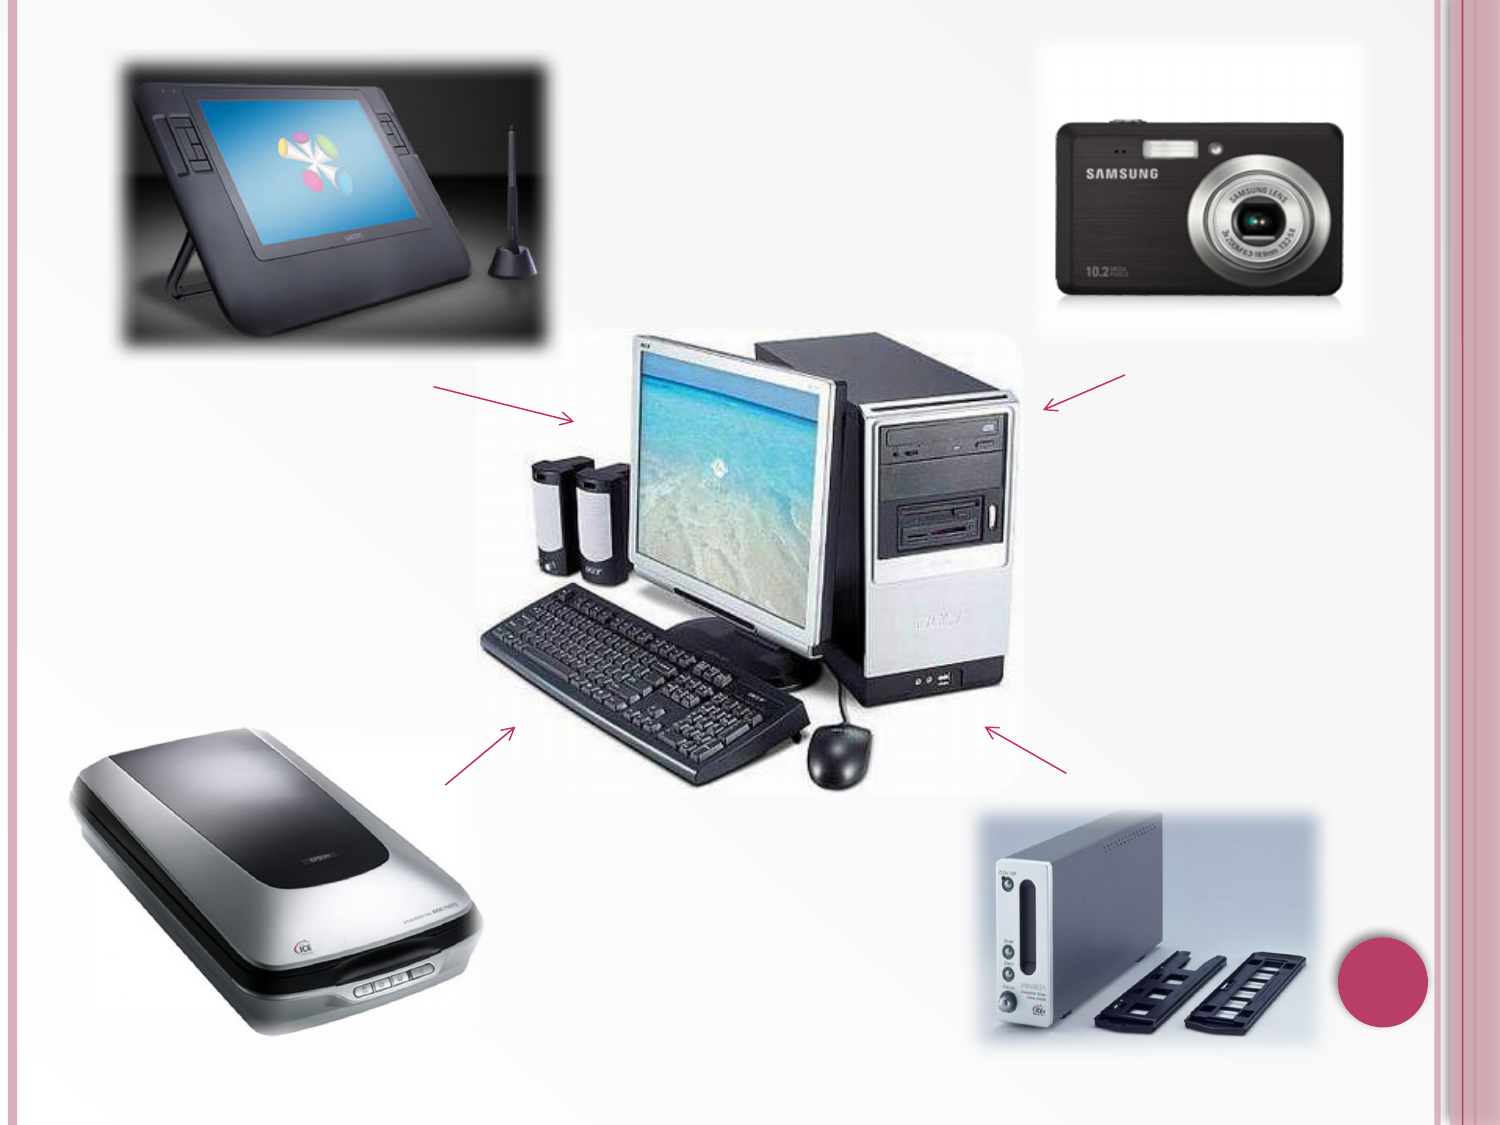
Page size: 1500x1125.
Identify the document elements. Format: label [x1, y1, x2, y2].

text_box [433, 386, 575, 423]
text_box [984, 726, 1067, 774]
picture [58, 23, 1383, 1063]
text_box [1042, 374, 1126, 411]
text_box [445, 726, 516, 786]
